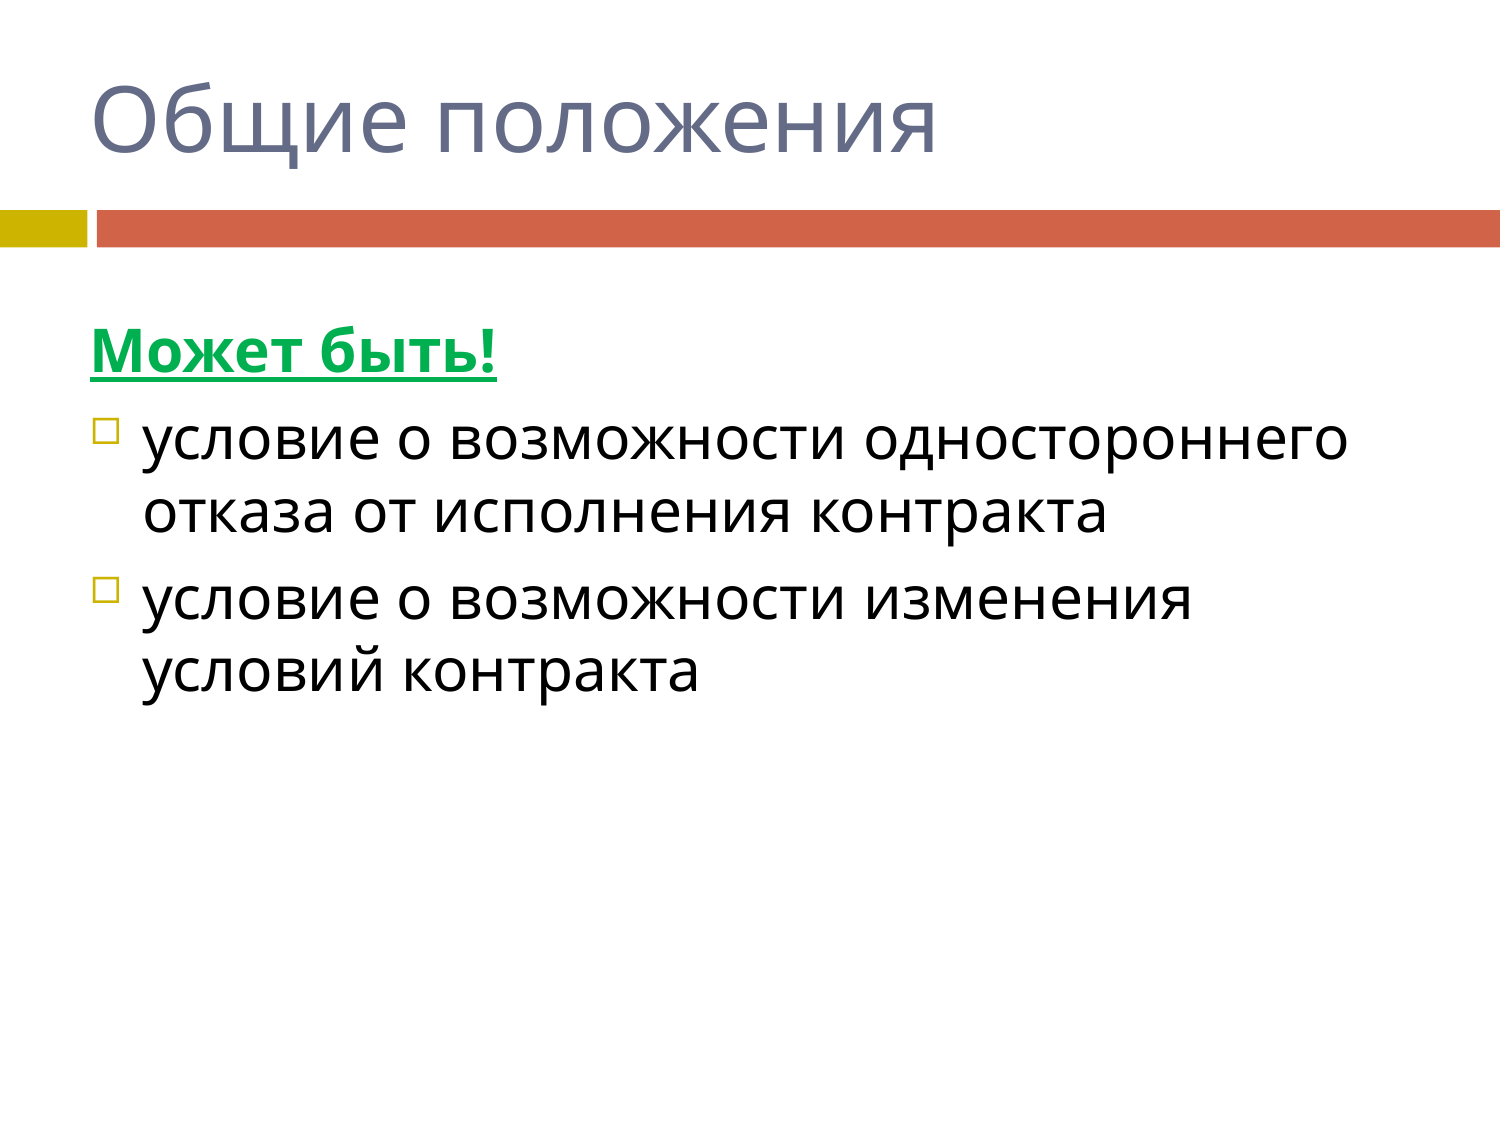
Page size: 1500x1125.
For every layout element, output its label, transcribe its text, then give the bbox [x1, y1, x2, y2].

list Может быть! условие о возможности одностороннего отказа от исполнения контракта условие о возможности изменения условий контракта [75, 304, 1425, 1015]
title Общие положения [75, 28, 1425, 204]
